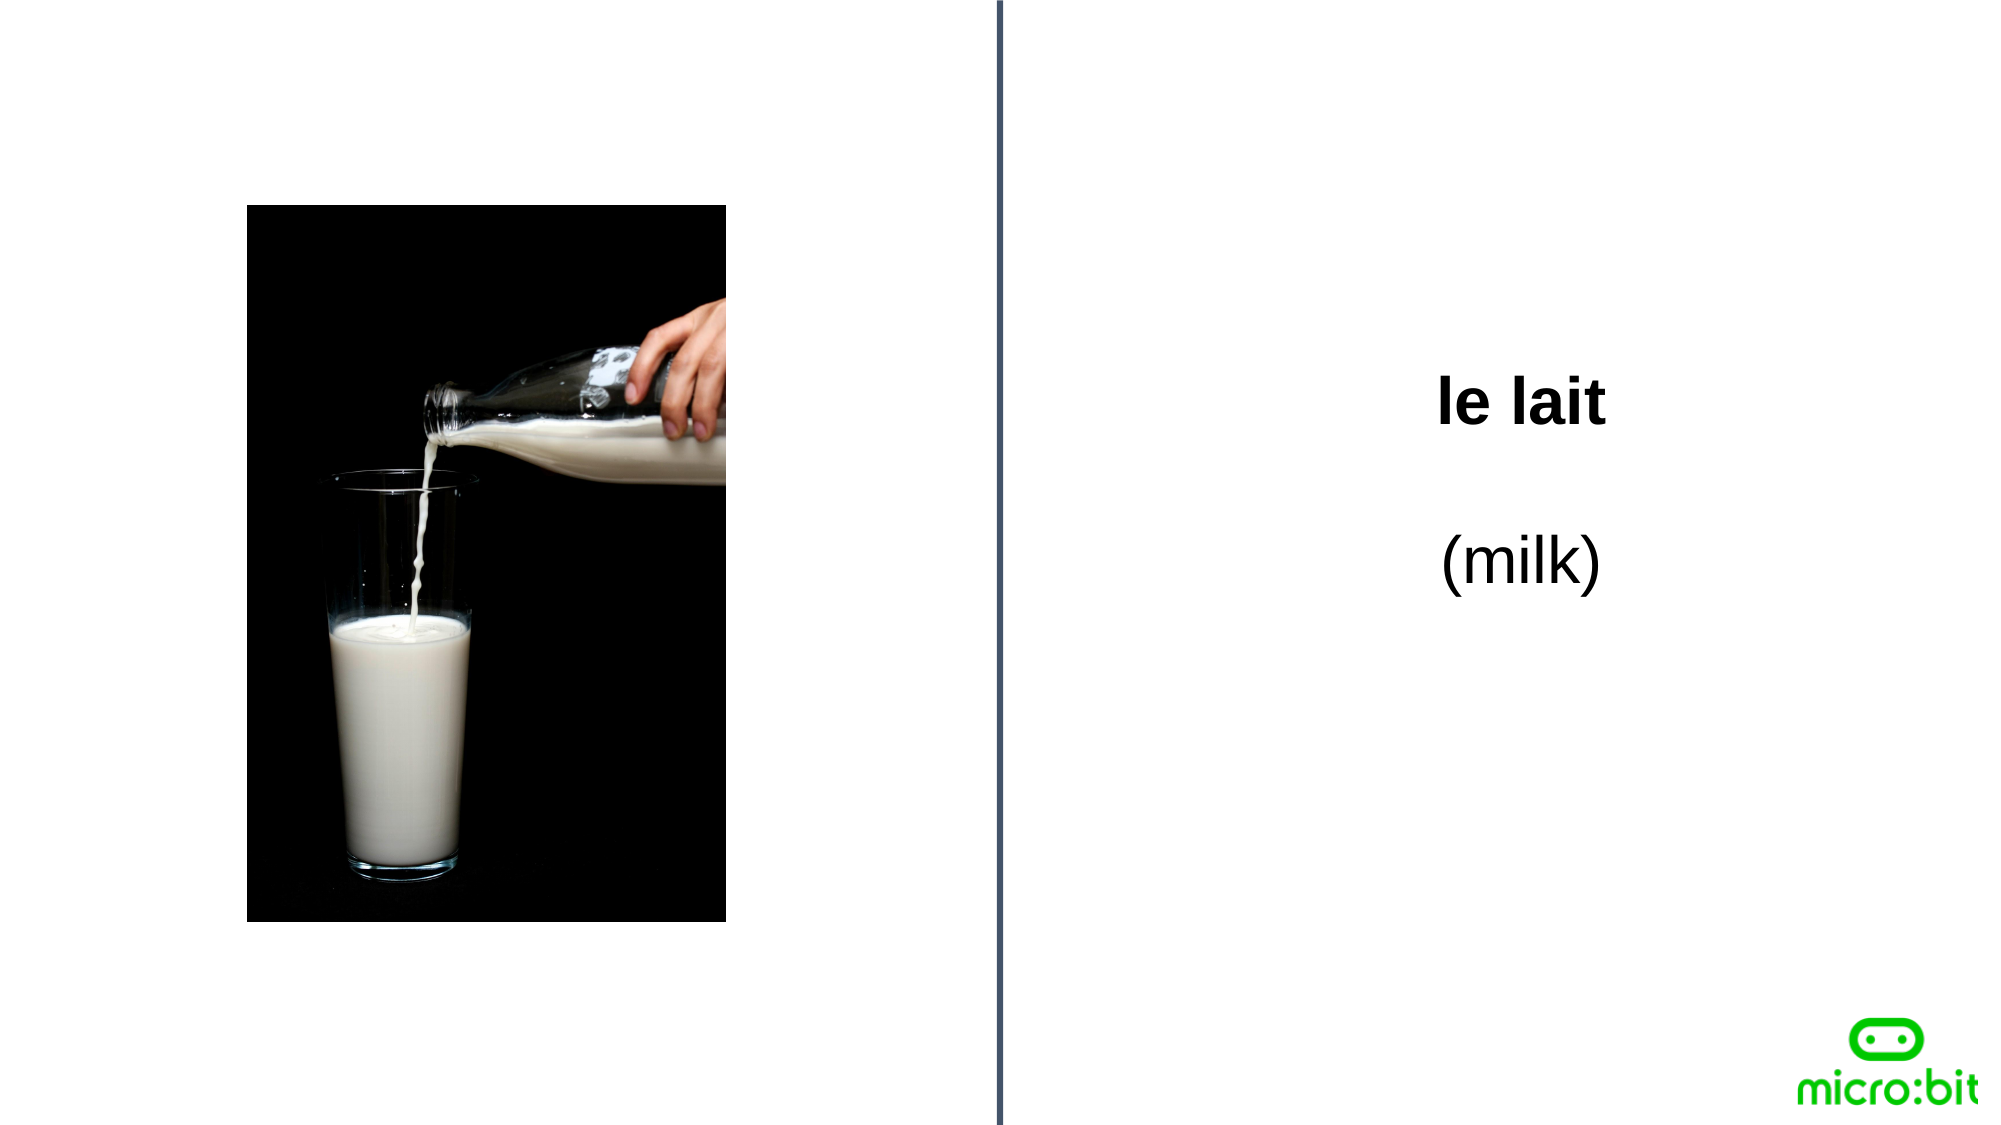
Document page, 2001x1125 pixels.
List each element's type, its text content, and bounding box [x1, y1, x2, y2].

picture [247, 204, 726, 922]
picture [1797, 1017, 1978, 1106]
text_box le lait (milk) [1130, 342, 1913, 760]
